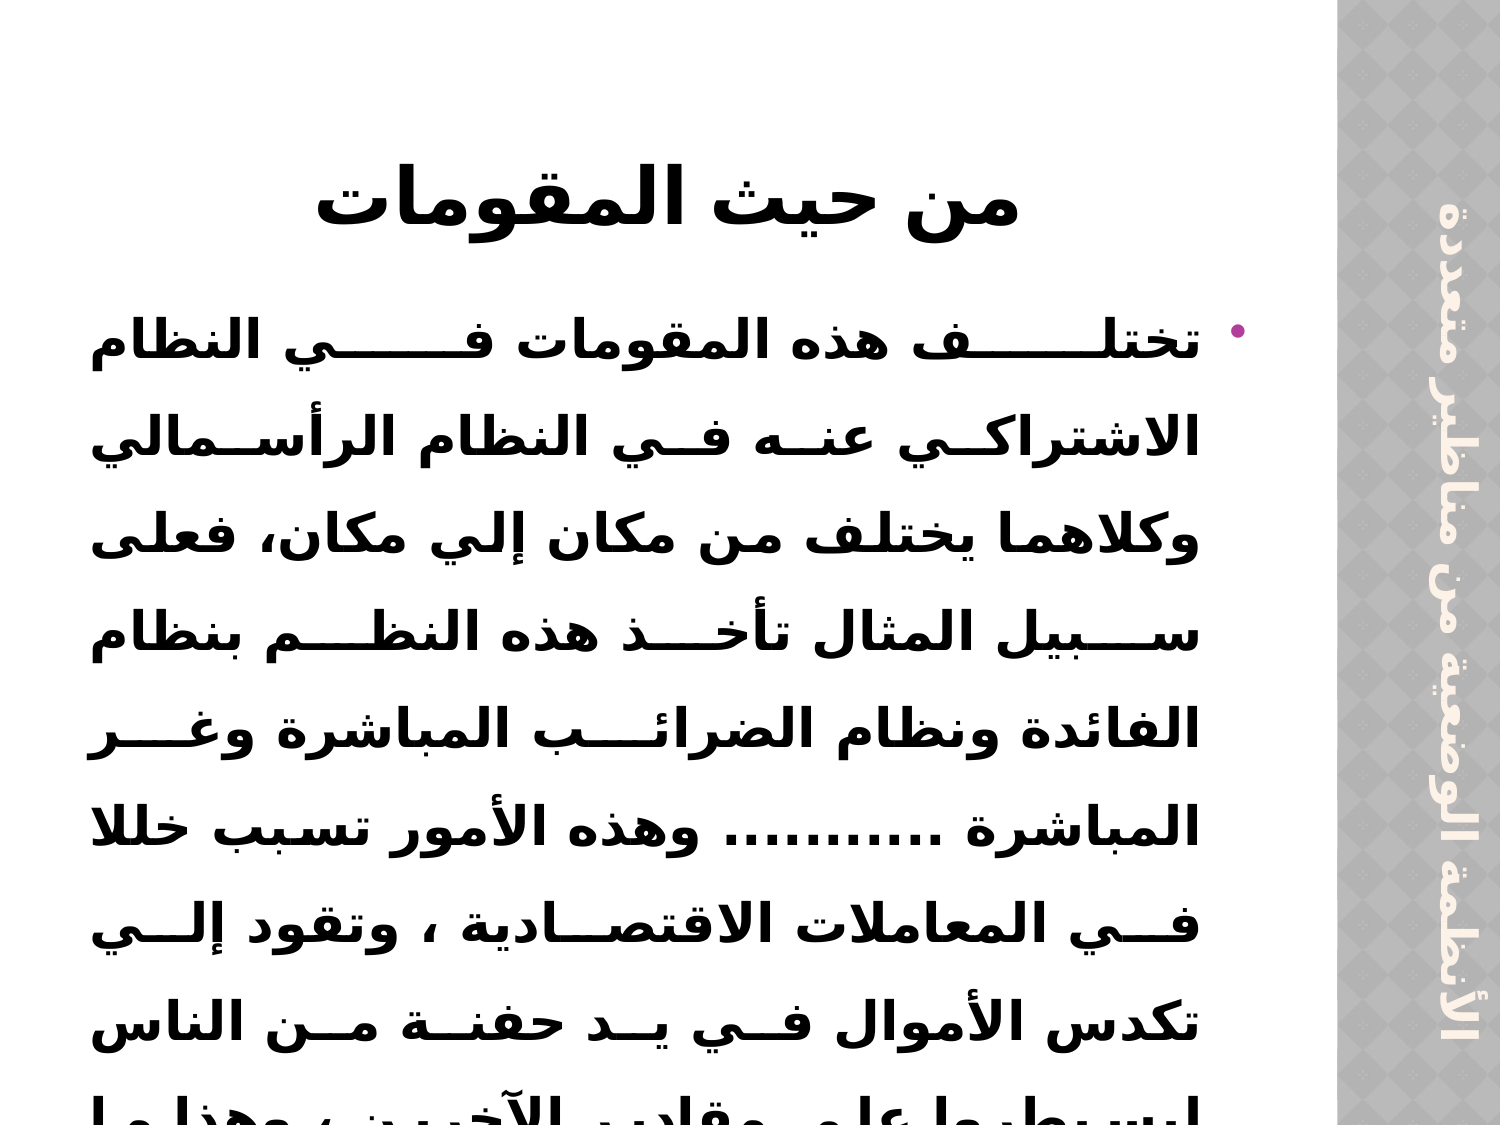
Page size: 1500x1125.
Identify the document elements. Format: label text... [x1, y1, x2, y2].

title من حيث المقومات [75, 52, 1263, 240]
list تختلف هذه المقومات في النظام الاشتراكي عنه في النظام الرأسمالي وكلاهما يختلف من مكان إلي مكان، فعلى سبيل المثال تأخذ هذه النظم بنظام الفائدة ونظام الضرائب المباشرة وغر المباشرة ........... وهذه الأمور تسبب خللا في المعاملات الاقتصادية ، وتقود إلي تكدس الأموال في يد حفنة من الناس ليسيطروا على مقادير الآخرين ، وهذا ما يقول به علماء وكتاب الاقتصاد الوضعي الآن . [75, 264, 1263, 1059]
text_box الأنظمة الوضعية من مناظير متعددة [1371, 184, 1500, 1062]
